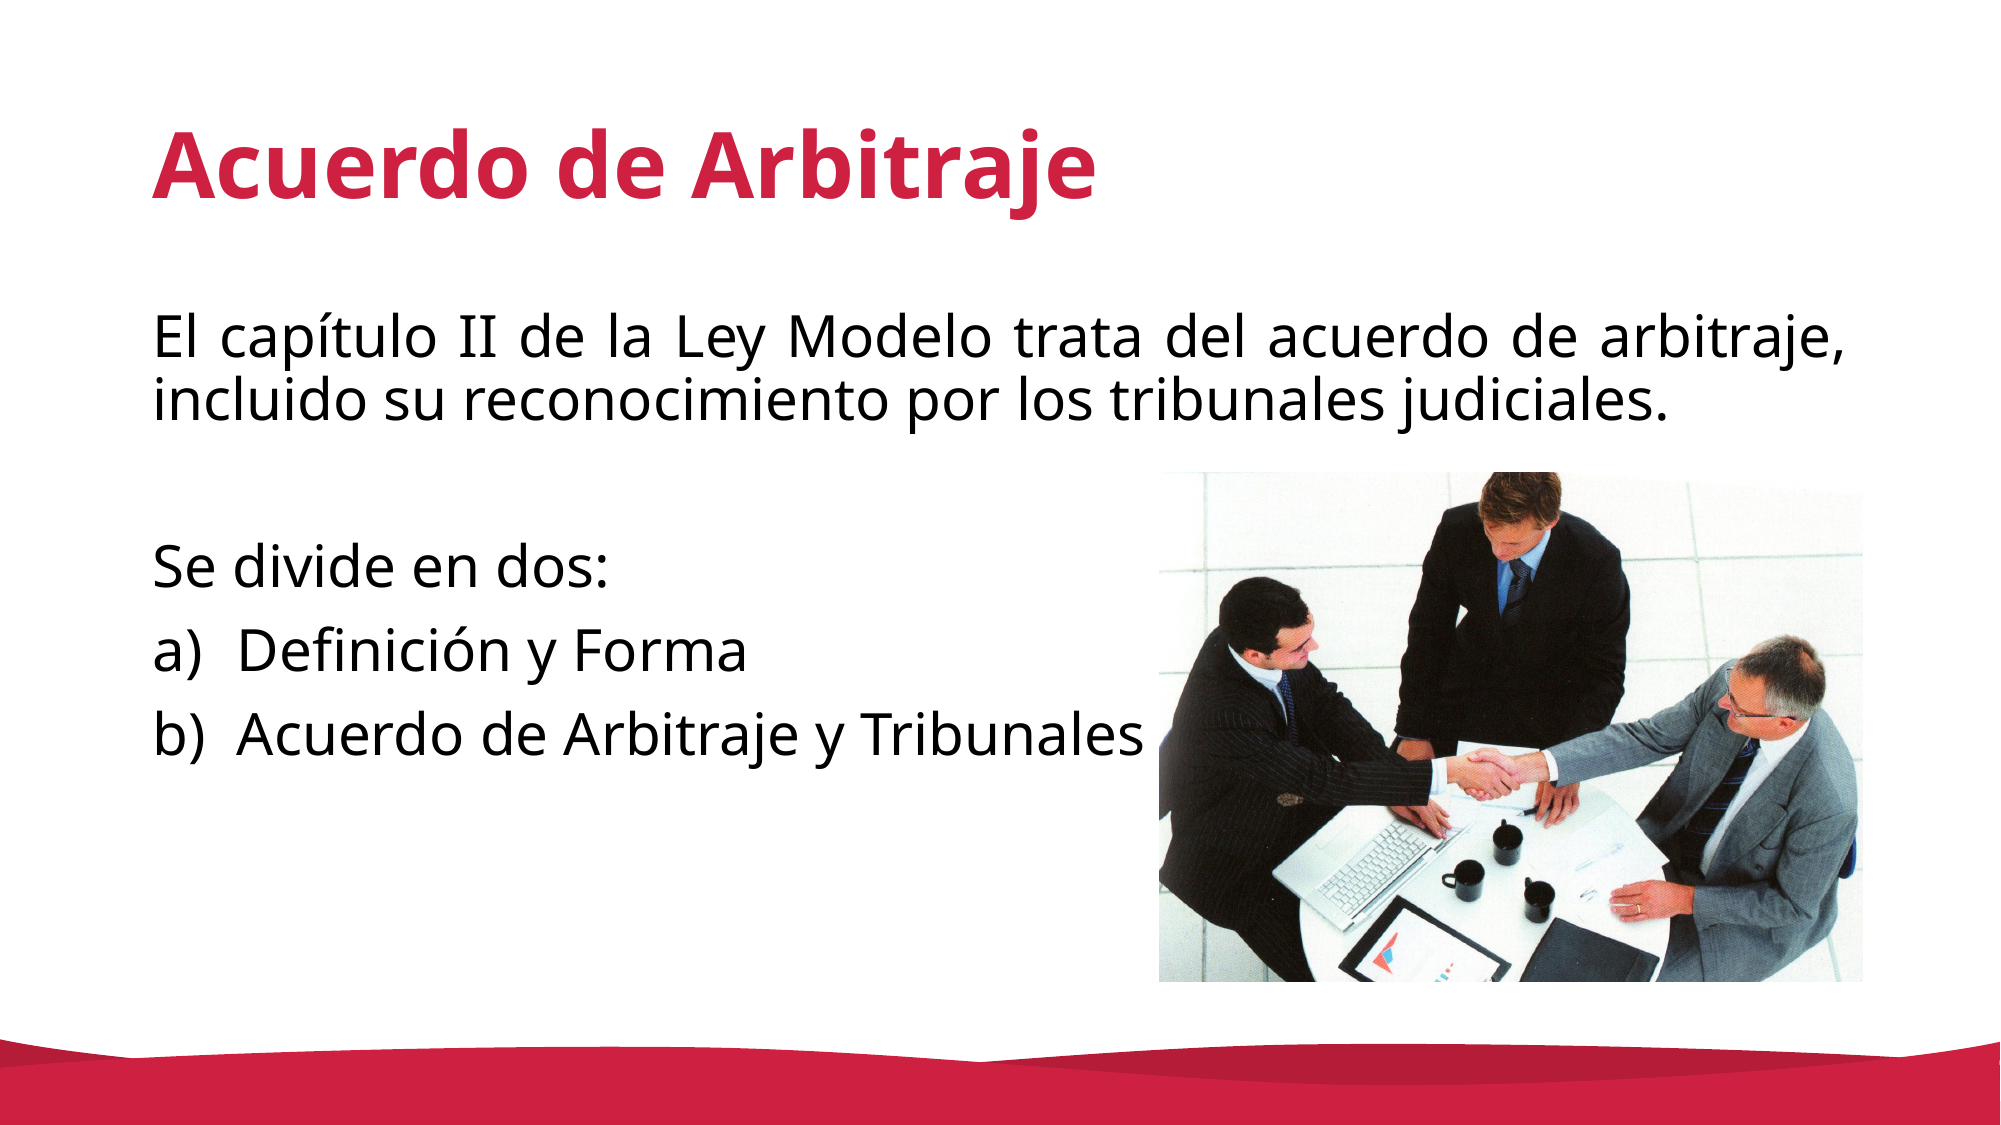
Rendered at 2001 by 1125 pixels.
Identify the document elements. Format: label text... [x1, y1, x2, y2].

list El capítulo II de la Ley Modelo trata del acuerdo de arbitraje, incluido su reconocimiento por los tribunales judiciales. Se divide en dos: Definición y Forma Acuerdo de Arbitraje y Tribunales [137, 299, 1863, 1014]
title Acuerdo de Arbitraje [137, 59, 1863, 278]
picture [1159, 472, 1863, 982]
